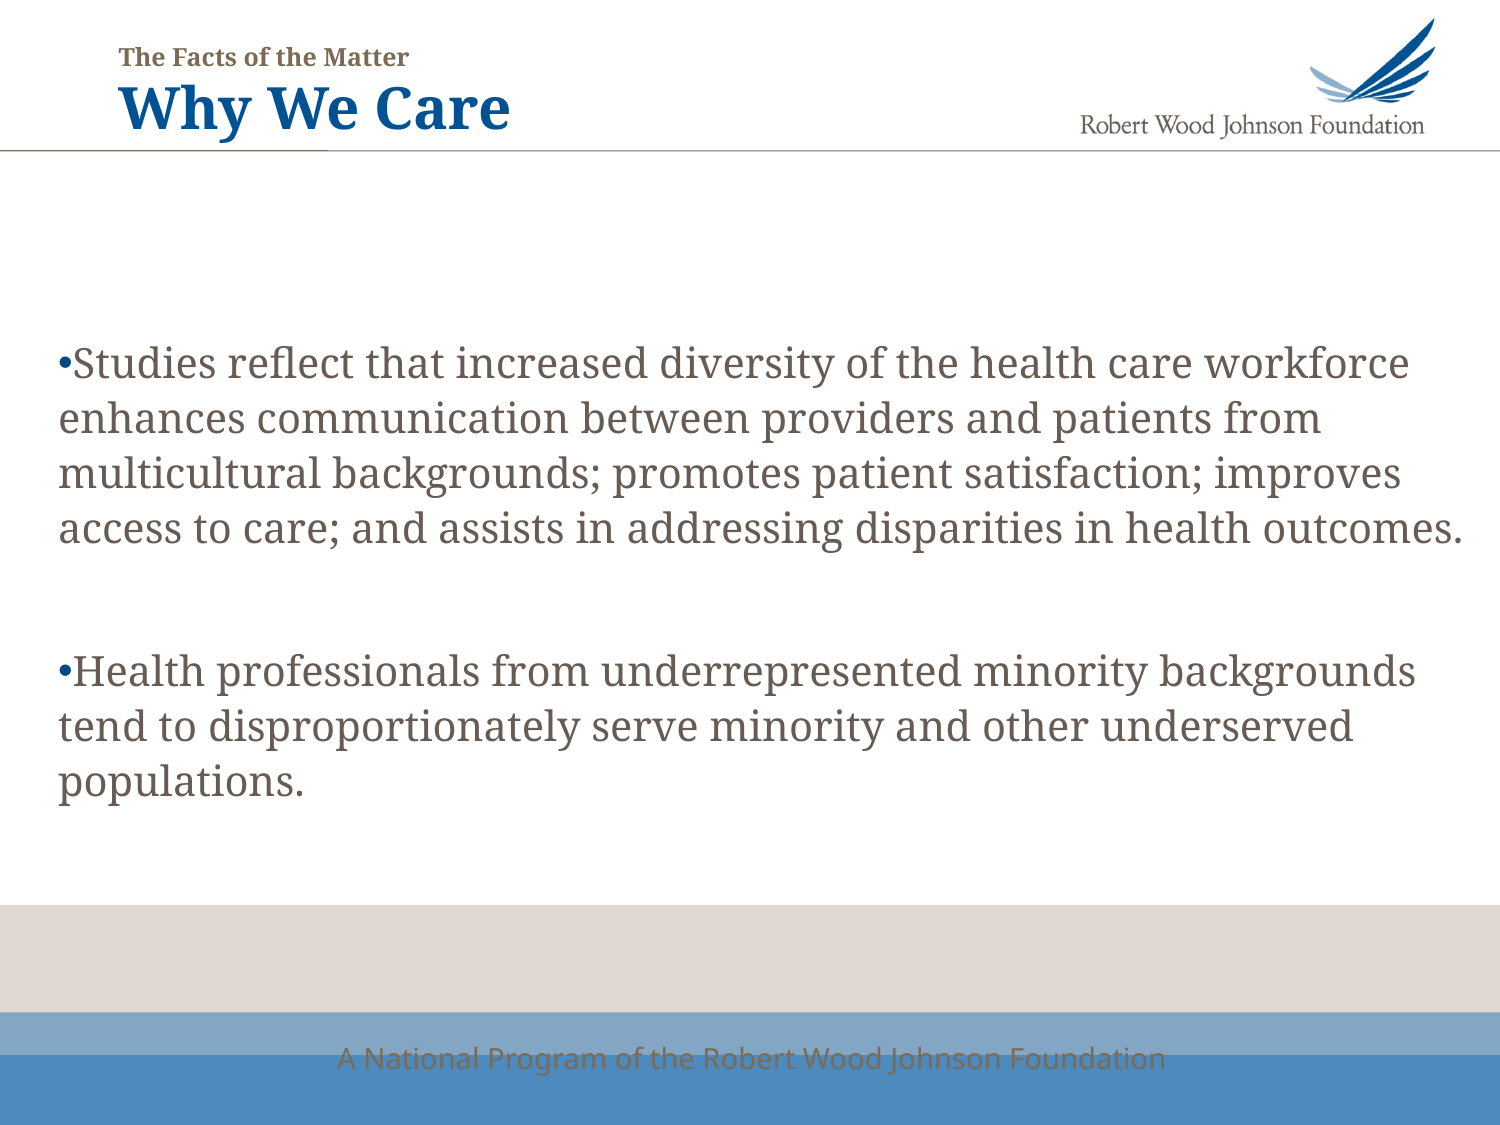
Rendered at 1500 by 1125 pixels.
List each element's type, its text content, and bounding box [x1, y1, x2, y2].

title The Facts of the Matter Why We Care [103, 36, 1071, 149]
picture [1076, 15, 1438, 142]
list Studies reflect that increased diversity of the health care workforce enhances communication between providers and patients from multicultural backgrounds; promotes patient satisfaction; improves access to care; and assists in addressing disparities in health outcomes. Health professionals from underrepresented minority backgrounds tend to disproportionately serve minority and other underserved populations. [42, 257, 1481, 964]
